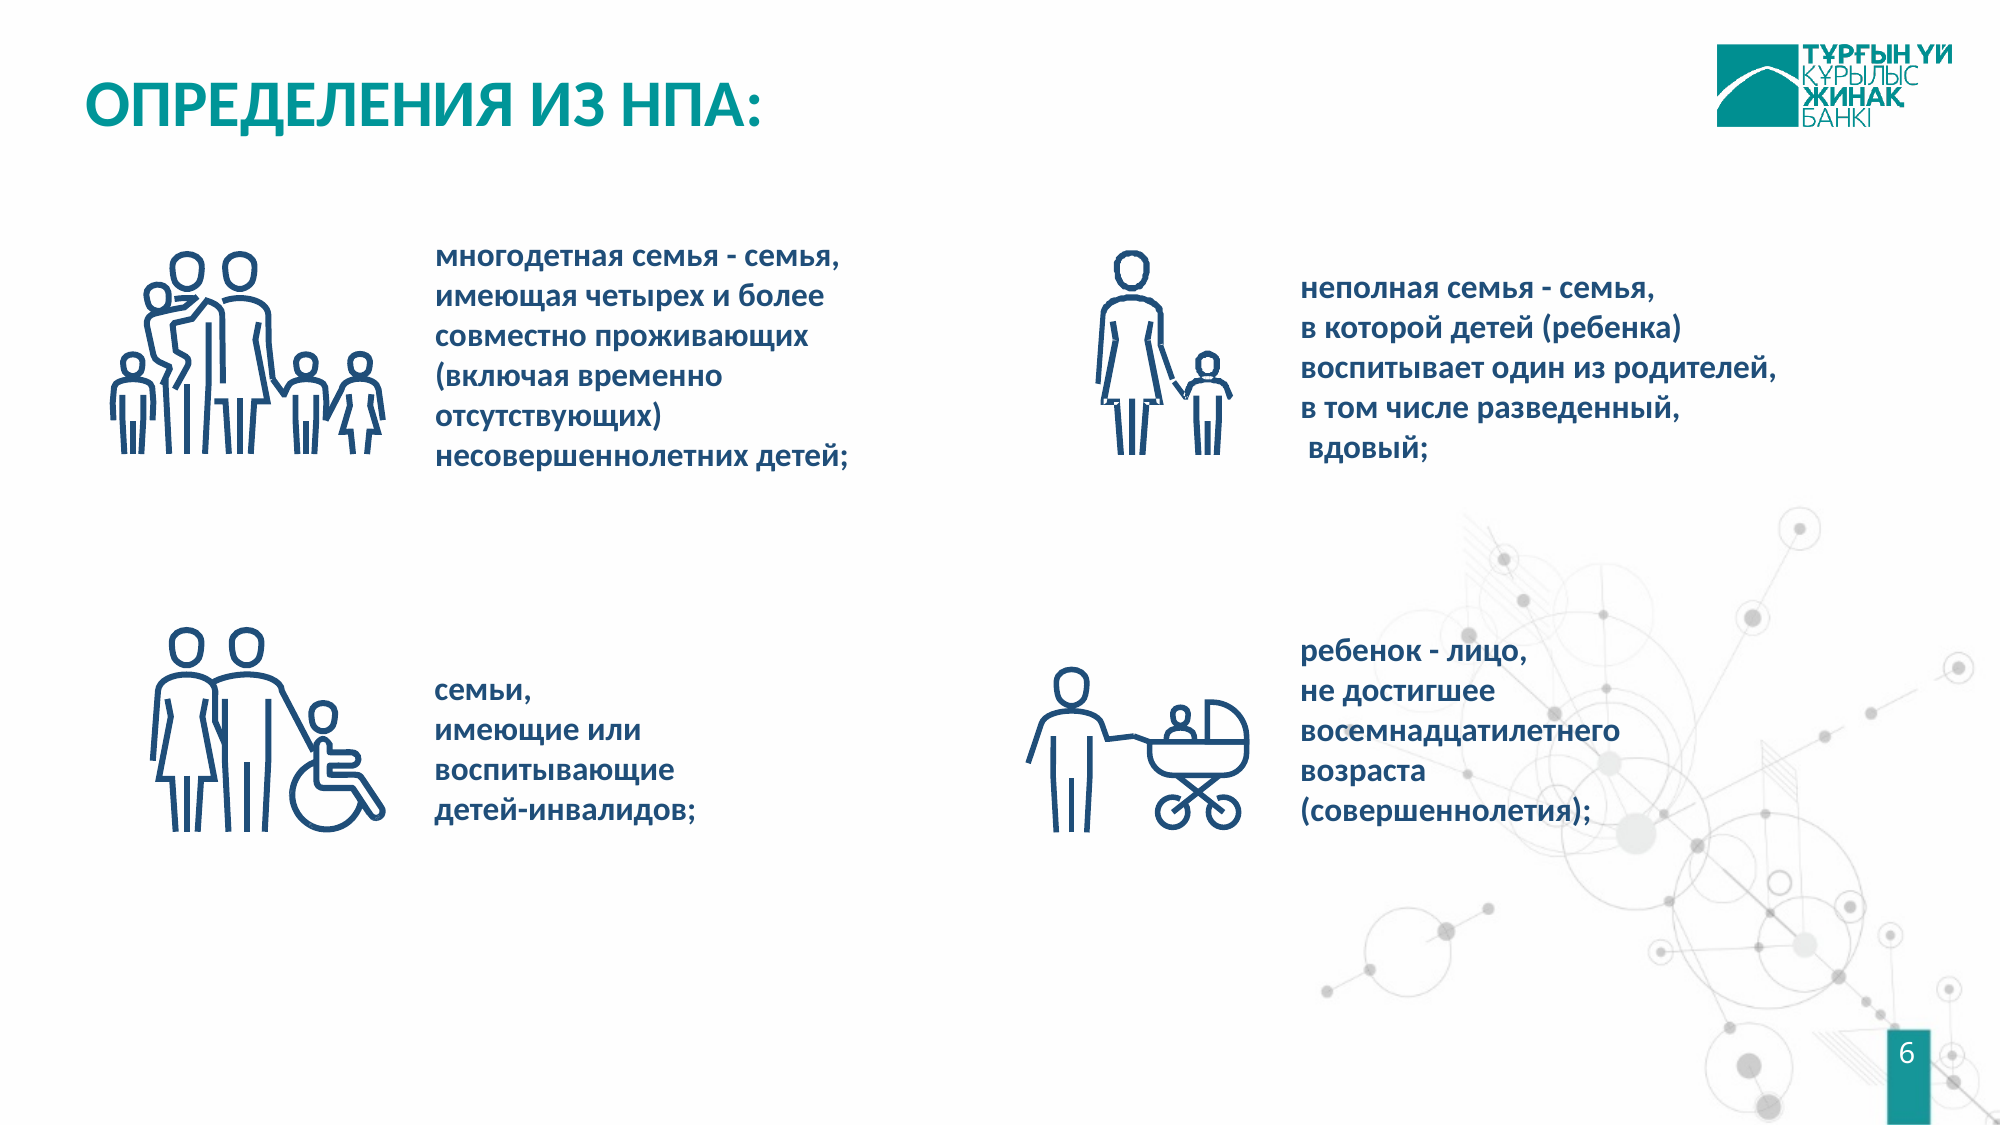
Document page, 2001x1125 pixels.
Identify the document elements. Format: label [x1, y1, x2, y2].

text_box [1090, 245, 1238, 460]
text_box [1019, 660, 1254, 837]
text_box [105, 246, 391, 459]
picture [0, 0, 2000, 1125]
text_box [145, 622, 391, 838]
